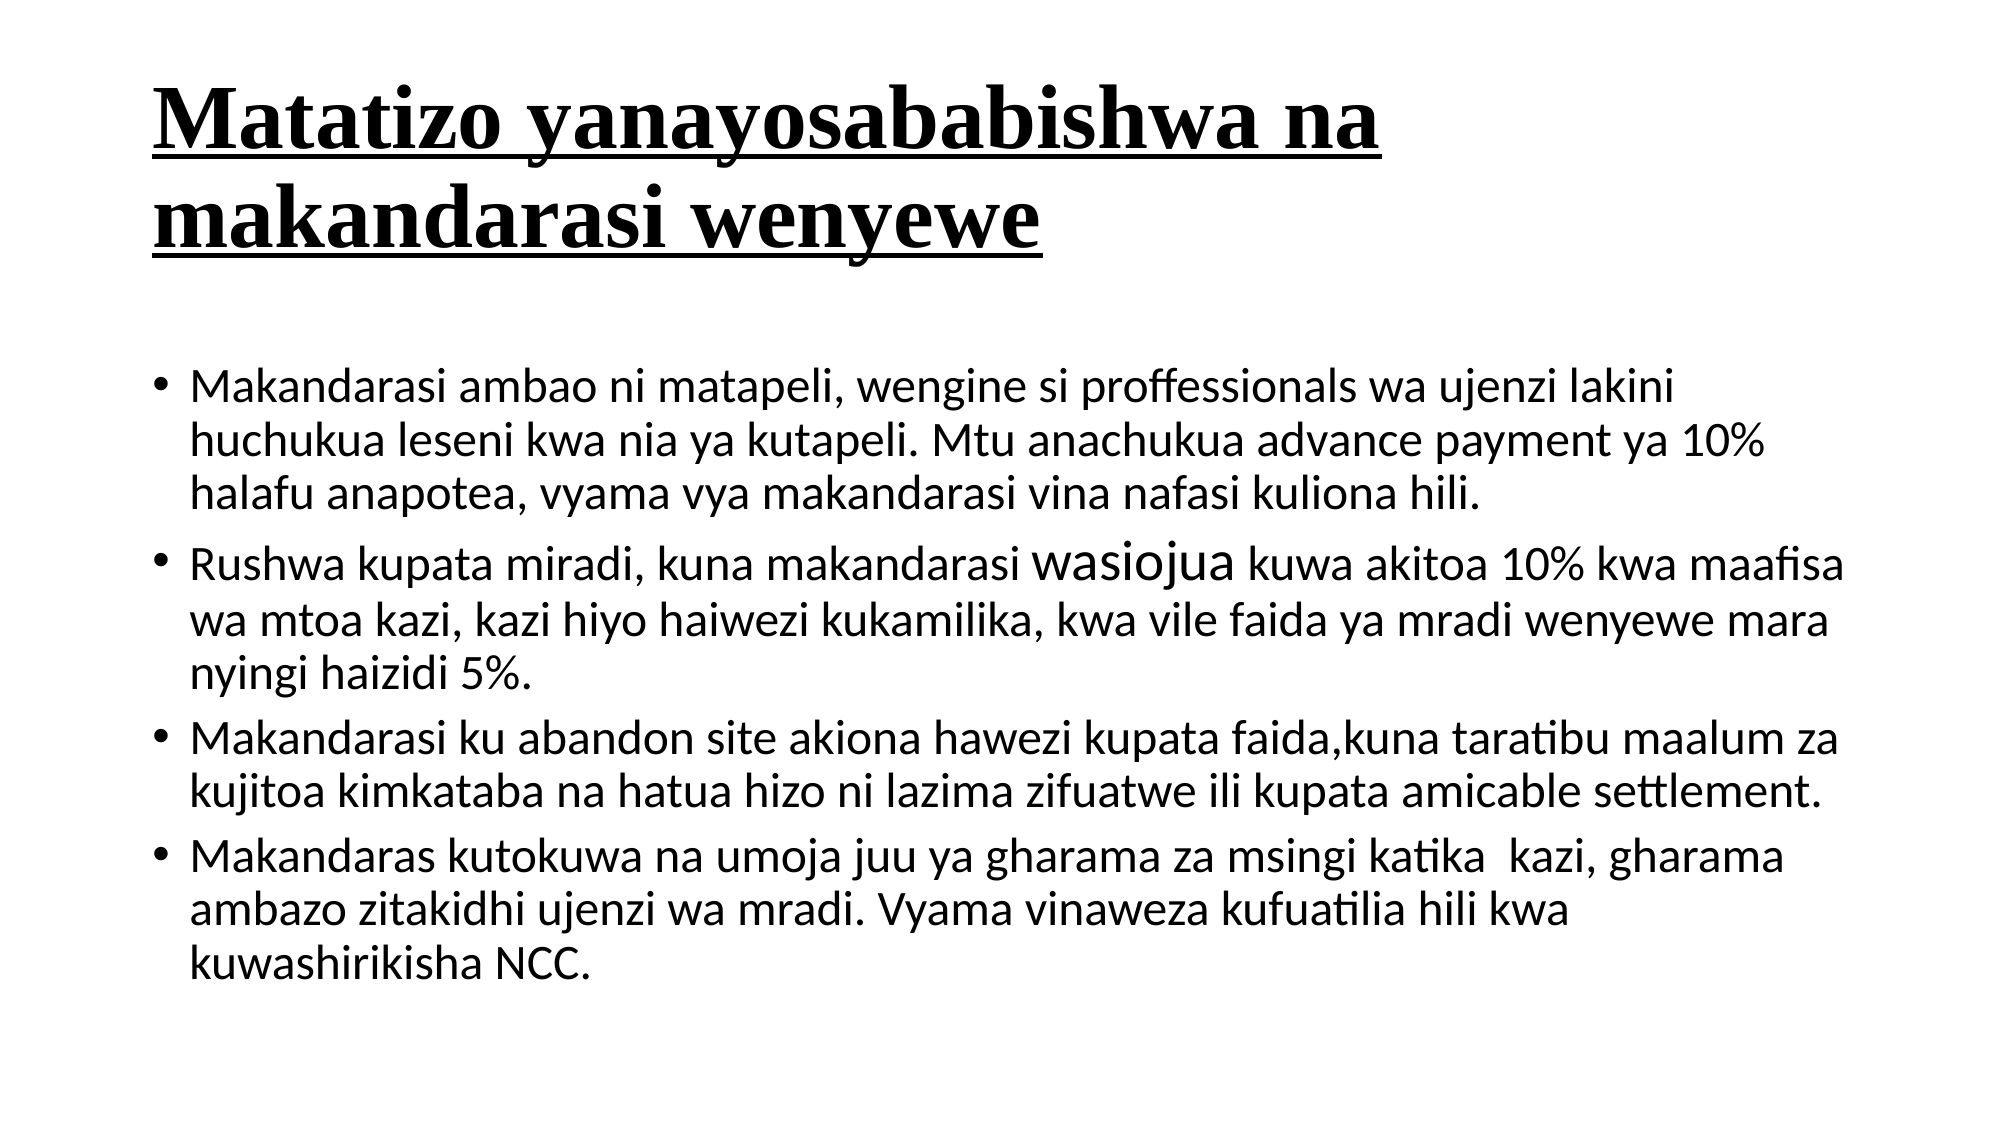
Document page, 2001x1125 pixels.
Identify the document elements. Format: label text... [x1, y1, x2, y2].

title Matatizo yanayosababishwa na makandarasi wenyewe [137, 59, 1863, 278]
list Makandarasi ambao ni matapeli, wengine si proffessionals wa ujenzi lakini huchukua leseni kwa nia ya kutapeli. Mtu anachukua advance payment ya 10% halafu anapotea, vyama vya makandarasi vina nafasi kuliona hili. Rushwa kupata miradi, kuna makandarasi wasiojua kuwa akitoa 10% kwa maafisa wa mtoa kazi, kazi hiyo haiwezi kukamilika, kwa vile faida ya mradi wenyewe mara nyingi haizidi 5%. Makandarasi ku abandon site akiona hawezi kupata faida,kuna taratibu maalum za kujitoa kimkataba na hatua hizo ni lazima zifuatwe ili kupata amicable settlement. Makandaras kutokuwa na umoja juu ya gharama za msingi katika kazi, gharama ambazo zitakidhi ujenzi wa mradi. Vyama vinaweza kufuatilia hili kwa kuwashirikisha NCC. [137, 299, 1863, 1014]
